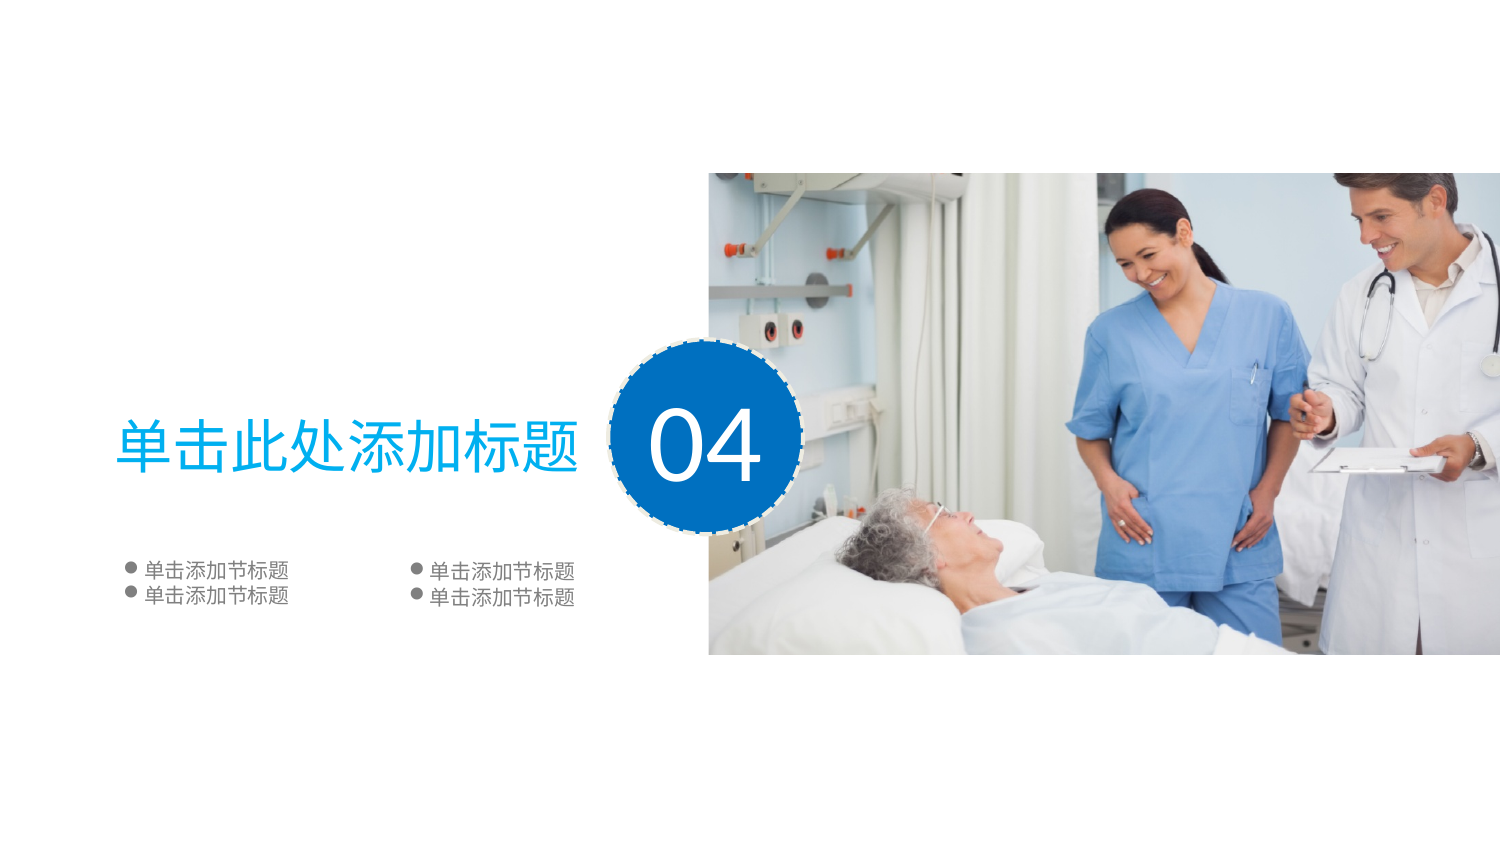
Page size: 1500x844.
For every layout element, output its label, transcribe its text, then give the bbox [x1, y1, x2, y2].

text_box 单击此处添加标题 [102, 404, 592, 486]
text_box 单击添加节标题 单击添加节标题 [112, 551, 353, 613]
text_box 04 [606, 337, 806, 537]
text_box [707, 172, 1500, 657]
text_box 单击添加节标题 单击添加节标题 [394, 551, 590, 617]
